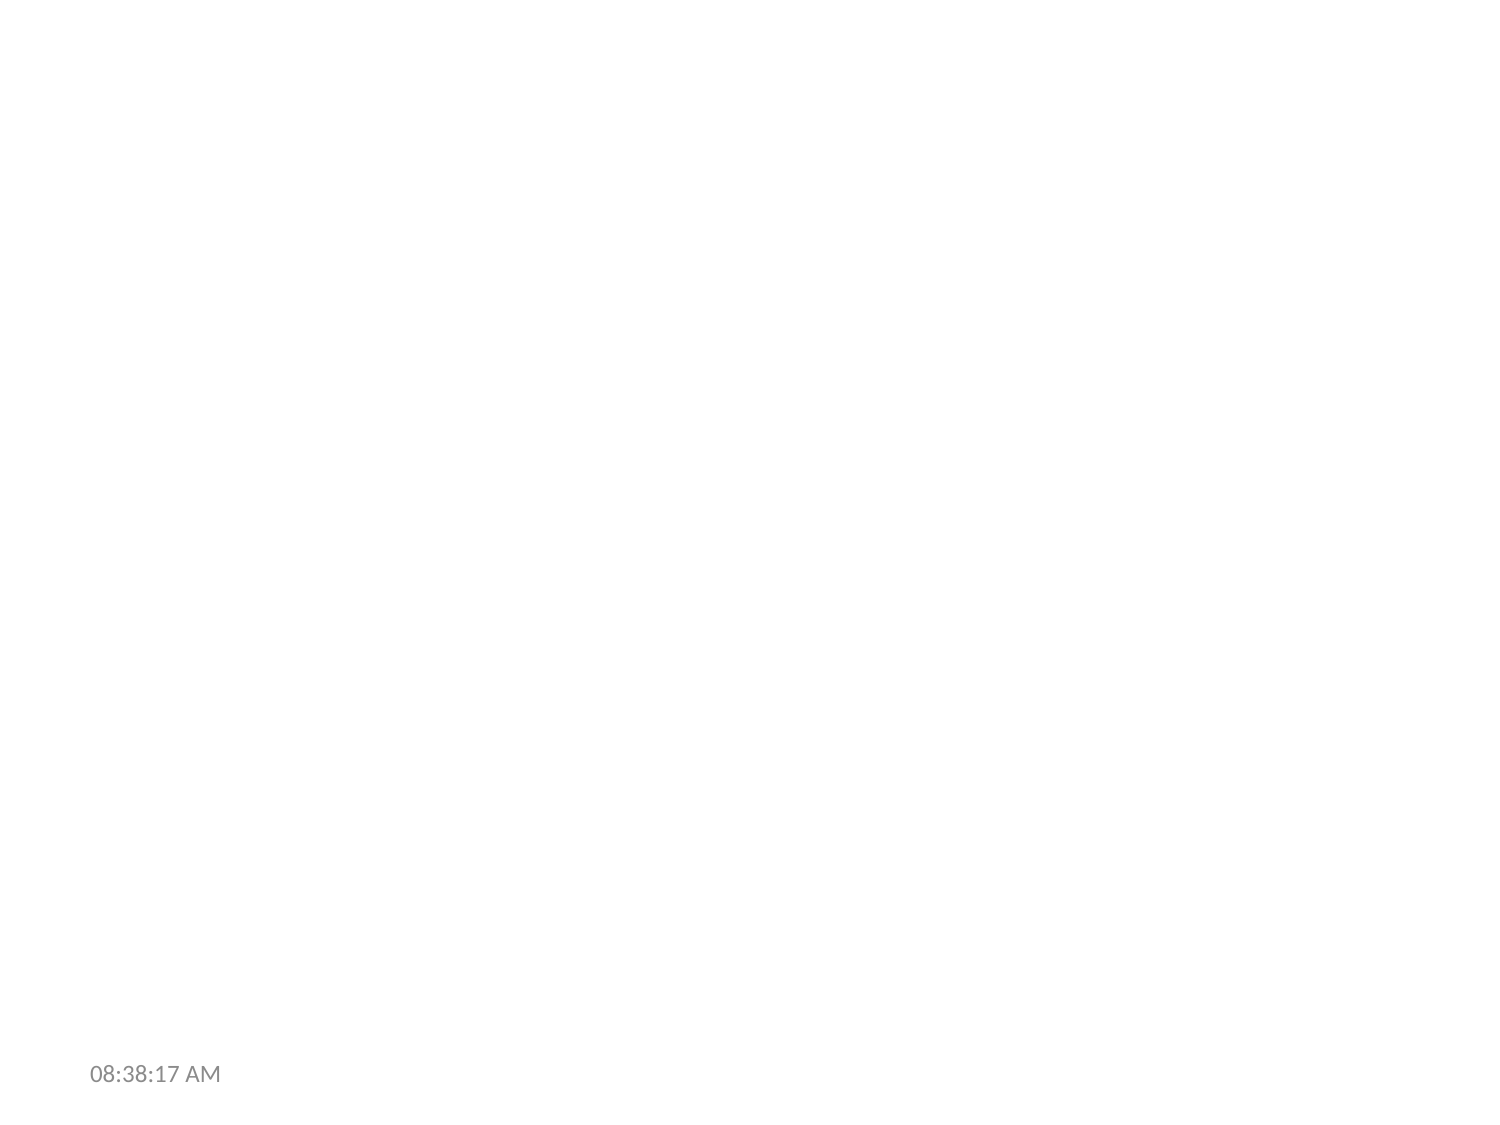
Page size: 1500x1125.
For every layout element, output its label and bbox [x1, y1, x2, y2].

slide_number [75, 1042, 425, 1103]
